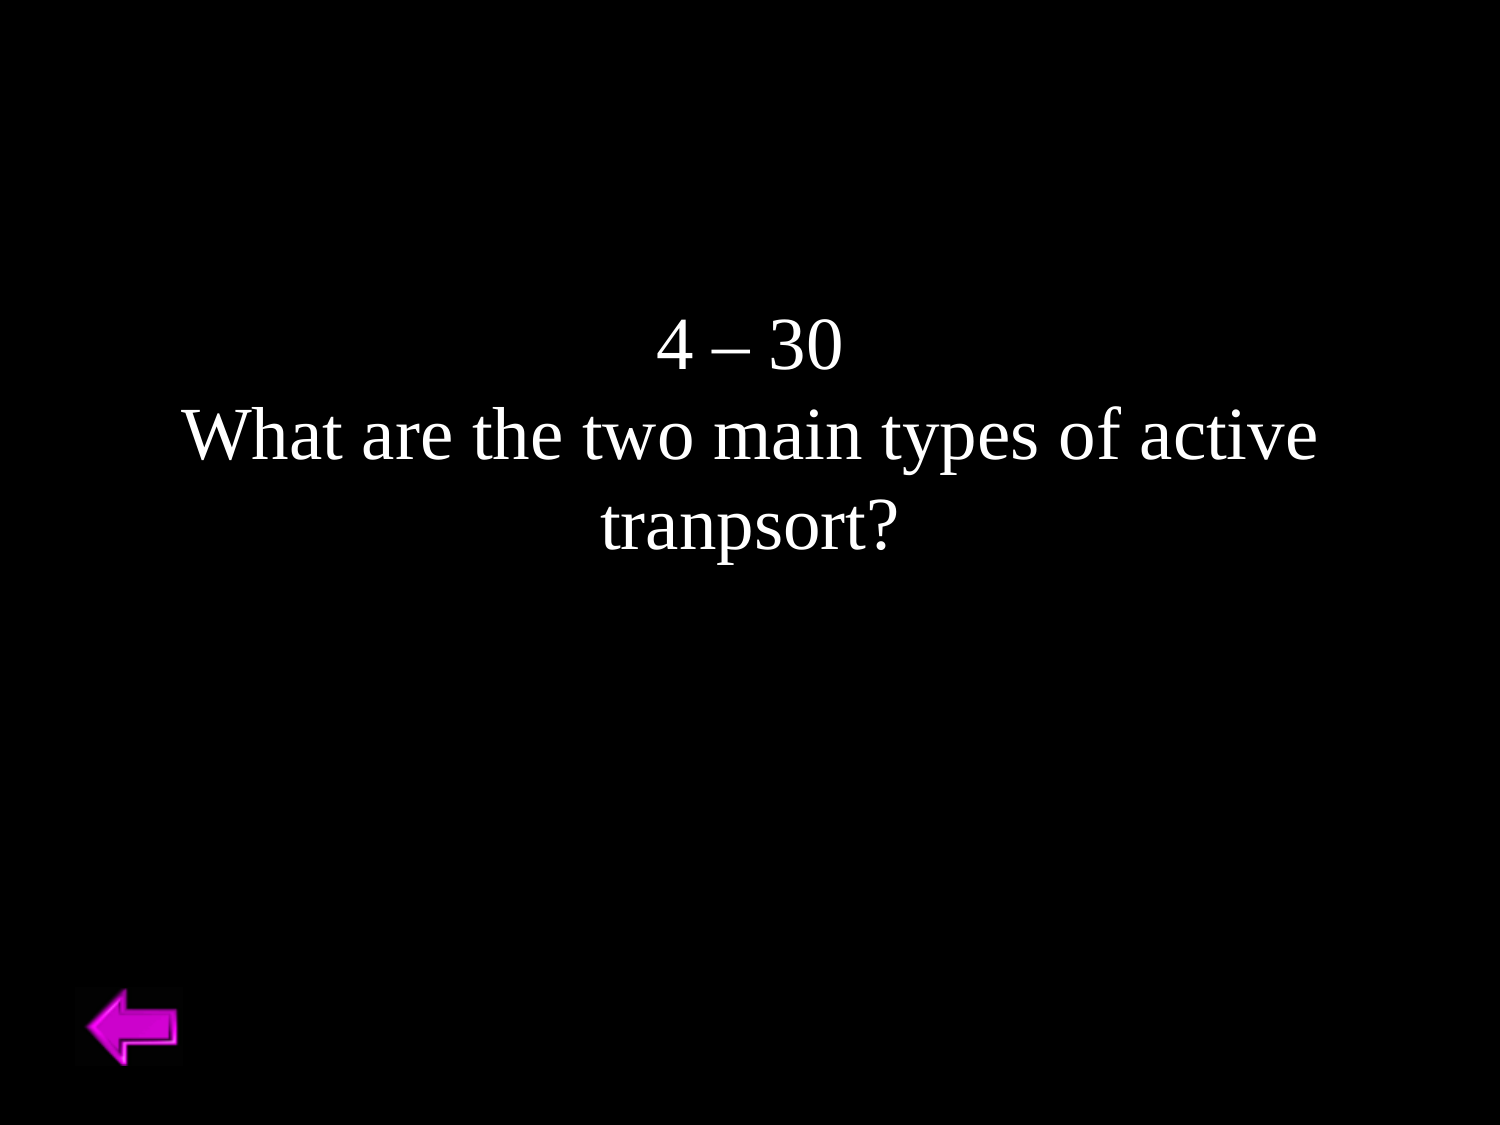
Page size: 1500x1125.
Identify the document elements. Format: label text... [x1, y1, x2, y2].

text_box 4 – 30 What are the two main types of active tranpsort? [12, 286, 1488, 572]
picture [74, 987, 183, 1066]
